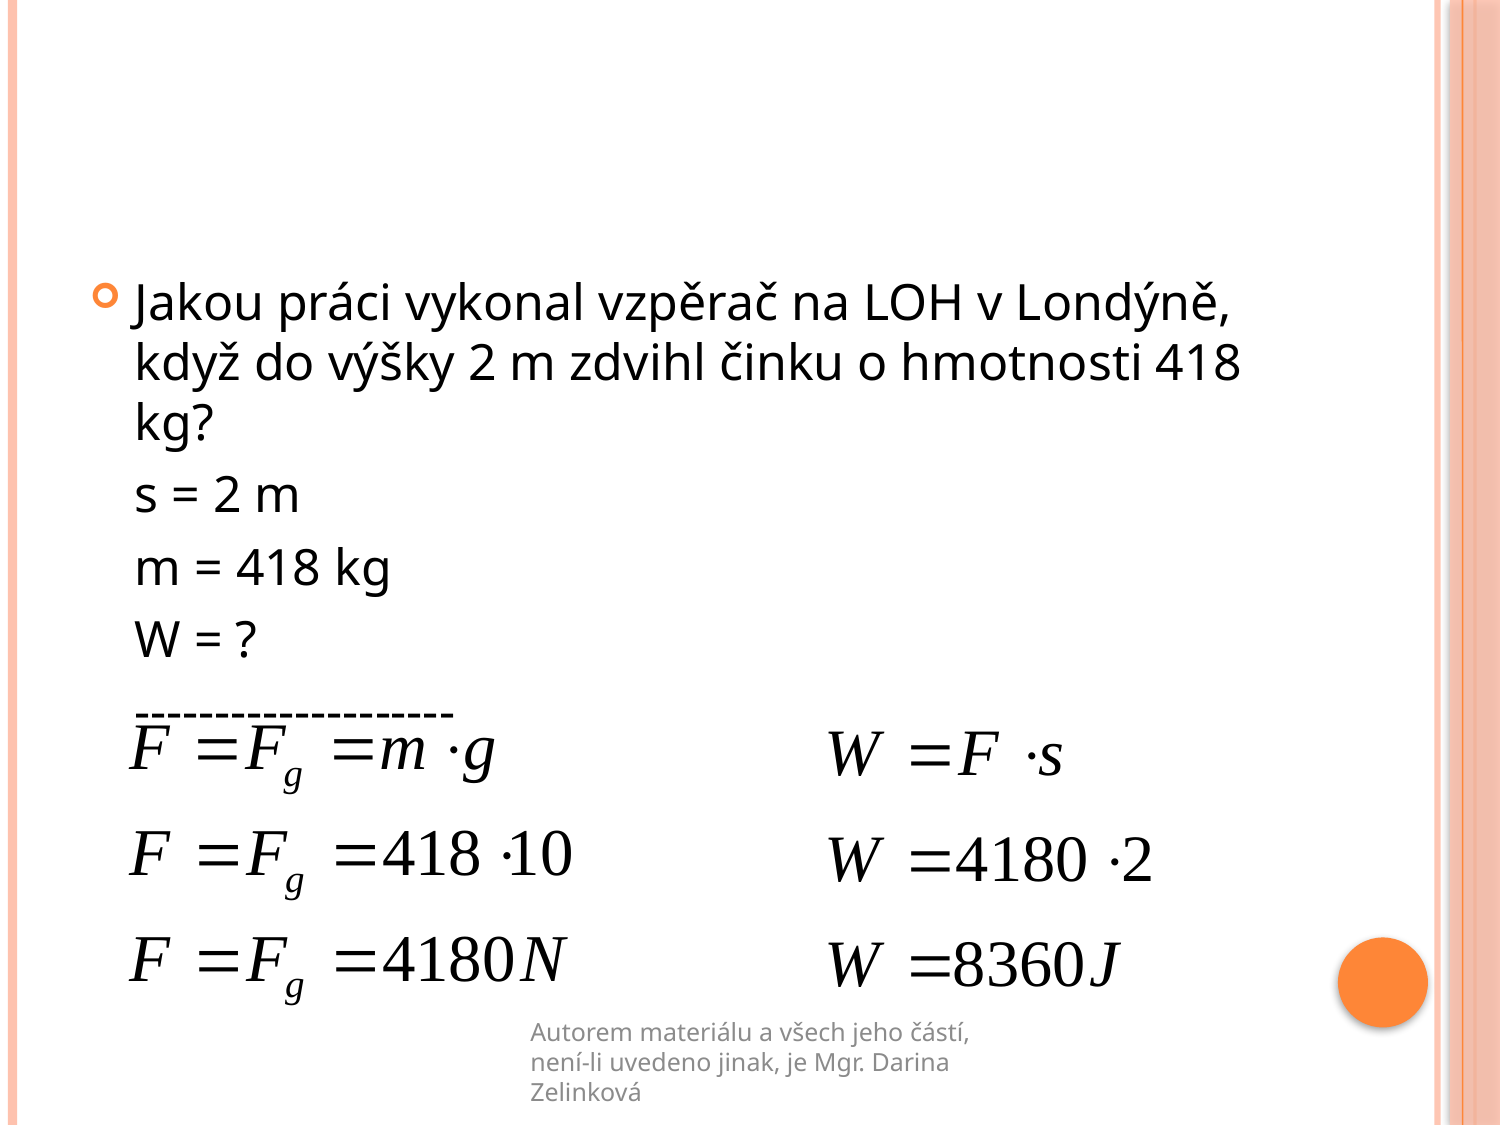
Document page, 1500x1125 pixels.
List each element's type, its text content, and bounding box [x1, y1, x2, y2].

footer Autorem materiálu a všech jeho částí, není-li uvedeno jinak, je Mgr. Darina Zelinková [515, 1031, 991, 1092]
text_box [819, 819, 1164, 899]
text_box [116, 913, 587, 1021]
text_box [819, 925, 1142, 1004]
list Jakou práci vykonal vzpěrač na LOH v Londýně, když do výšky 2 m zdvihl činku o hmotnosti 418 kg? s = 2 m m = 418 kg W = ? -------------------- [75, 262, 1300, 1062]
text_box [819, 714, 1076, 793]
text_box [116, 702, 517, 806]
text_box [116, 808, 587, 911]
